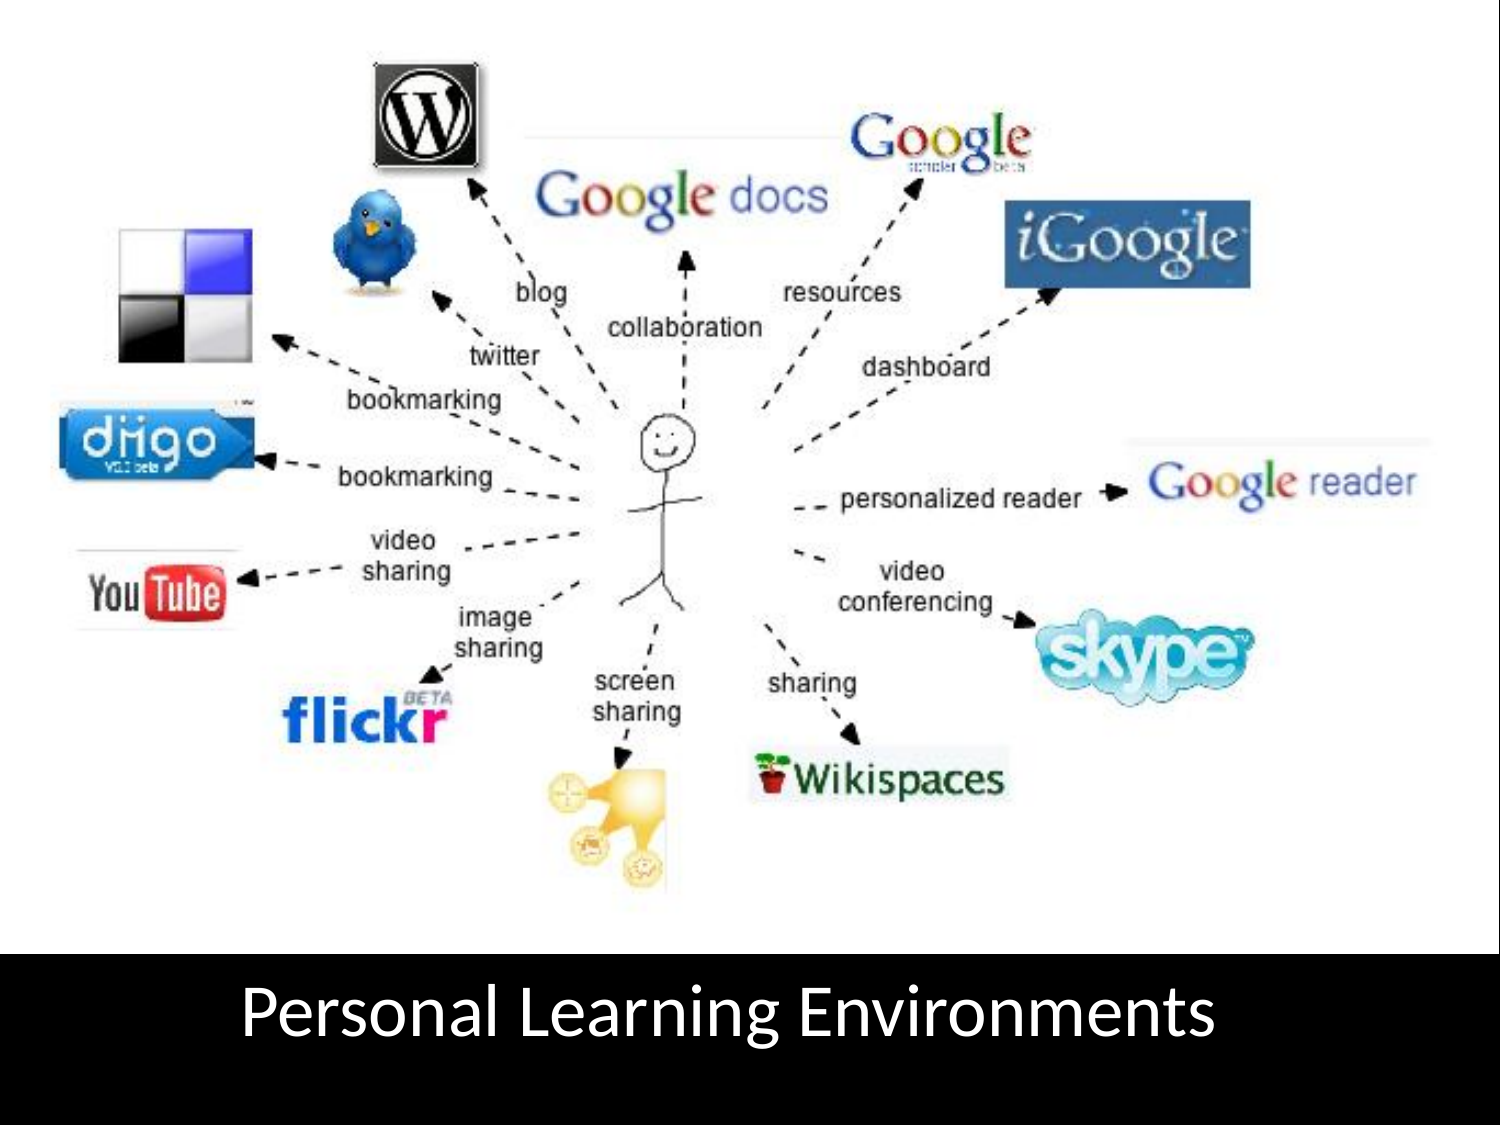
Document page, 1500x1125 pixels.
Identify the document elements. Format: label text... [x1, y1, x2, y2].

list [0, 0, 1500, 955]
text_box Personal Learning Environments [225, 961, 1233, 1059]
